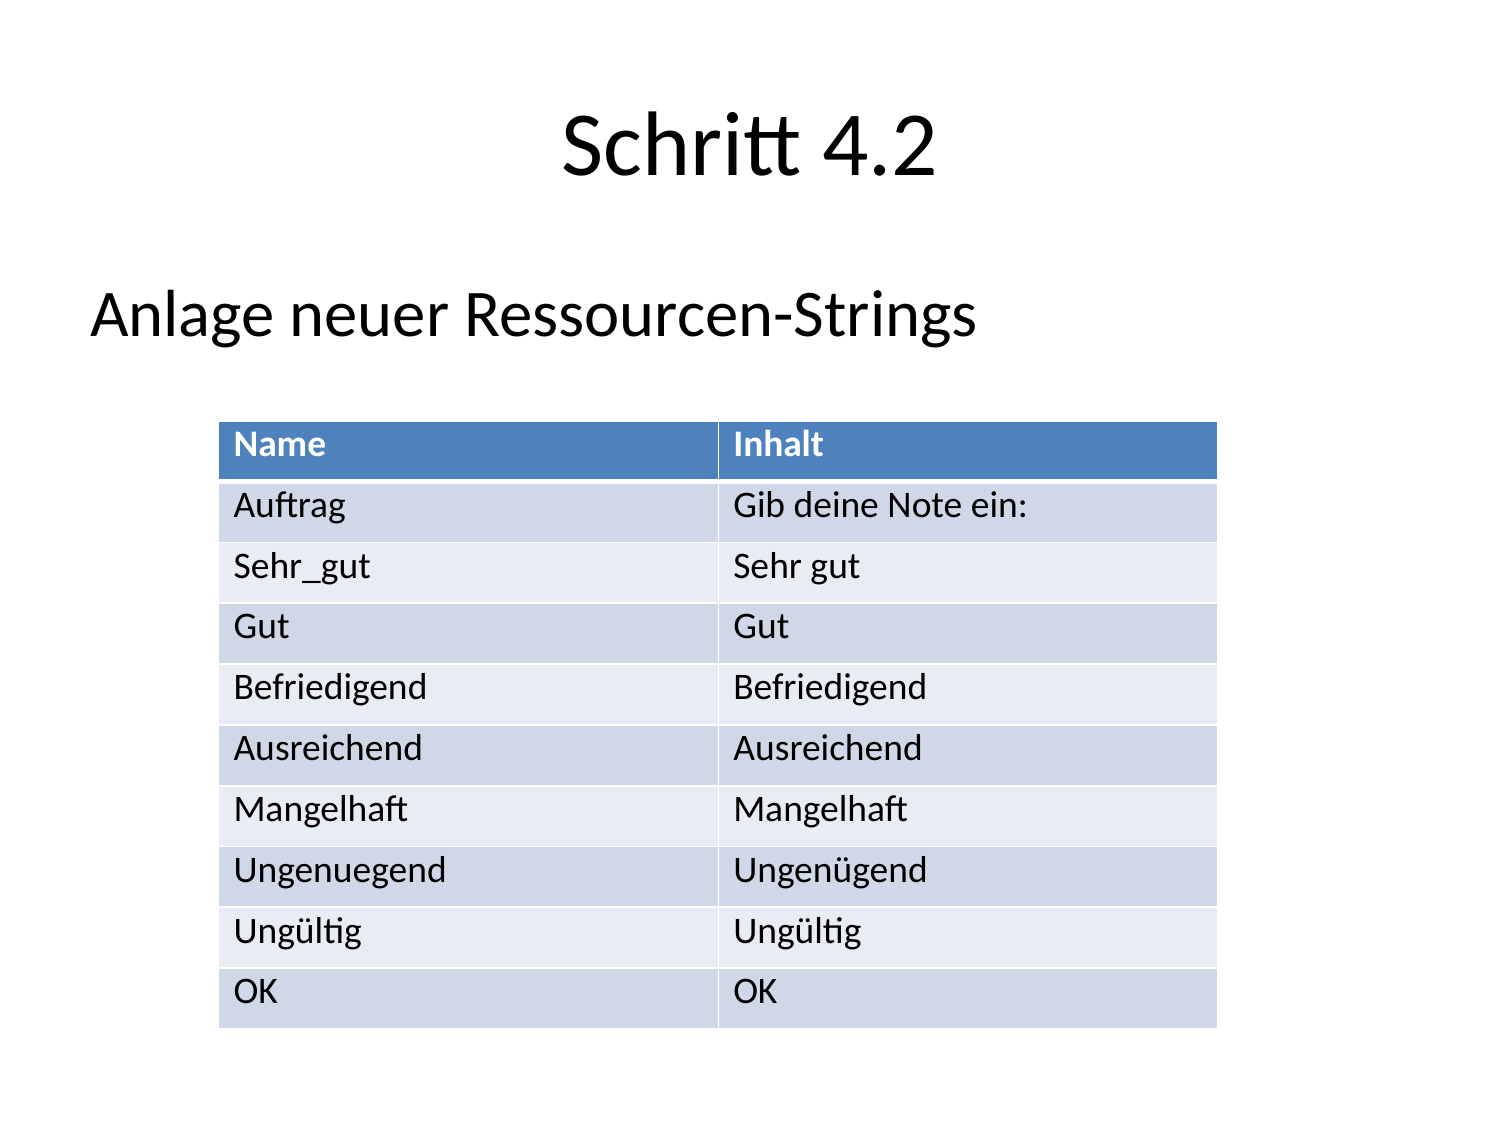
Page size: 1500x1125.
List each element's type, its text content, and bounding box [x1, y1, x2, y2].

table_cell Mangelhaft [719, 787, 1217, 846]
table_cell Sehr_gut [219, 543, 718, 602]
table_cell OK [719, 969, 1217, 1028]
table_cell Auftrag [219, 484, 718, 542]
table_cell Befriedigend [219, 665, 718, 724]
table_cell Ausreichend [219, 726, 718, 785]
table_cell Ungenuegend [219, 847, 718, 906]
table_cell Gib deine Note ein: [719, 484, 1217, 542]
table_header Inhalt [719, 422, 1217, 479]
list Anlage neuer Ressourcen-Strings [75, 262, 1425, 1005]
title Schritt 4.2 [75, 45, 1425, 233]
table_cell Ausreichend [719, 726, 1217, 785]
table_cell Befriedigend [719, 665, 1217, 724]
table_cell OK [219, 969, 718, 1028]
table_cell Ungültig [219, 908, 718, 967]
table_cell Mangelhaft [219, 787, 718, 846]
table_cell Ungültig [719, 908, 1217, 967]
table_cell Ungenügend [719, 847, 1217, 906]
table_cell Gut [719, 604, 1217, 663]
table_cell Gut [219, 604, 718, 663]
table_cell Sehr gut [719, 543, 1217, 602]
table_header Name [219, 422, 718, 479]
